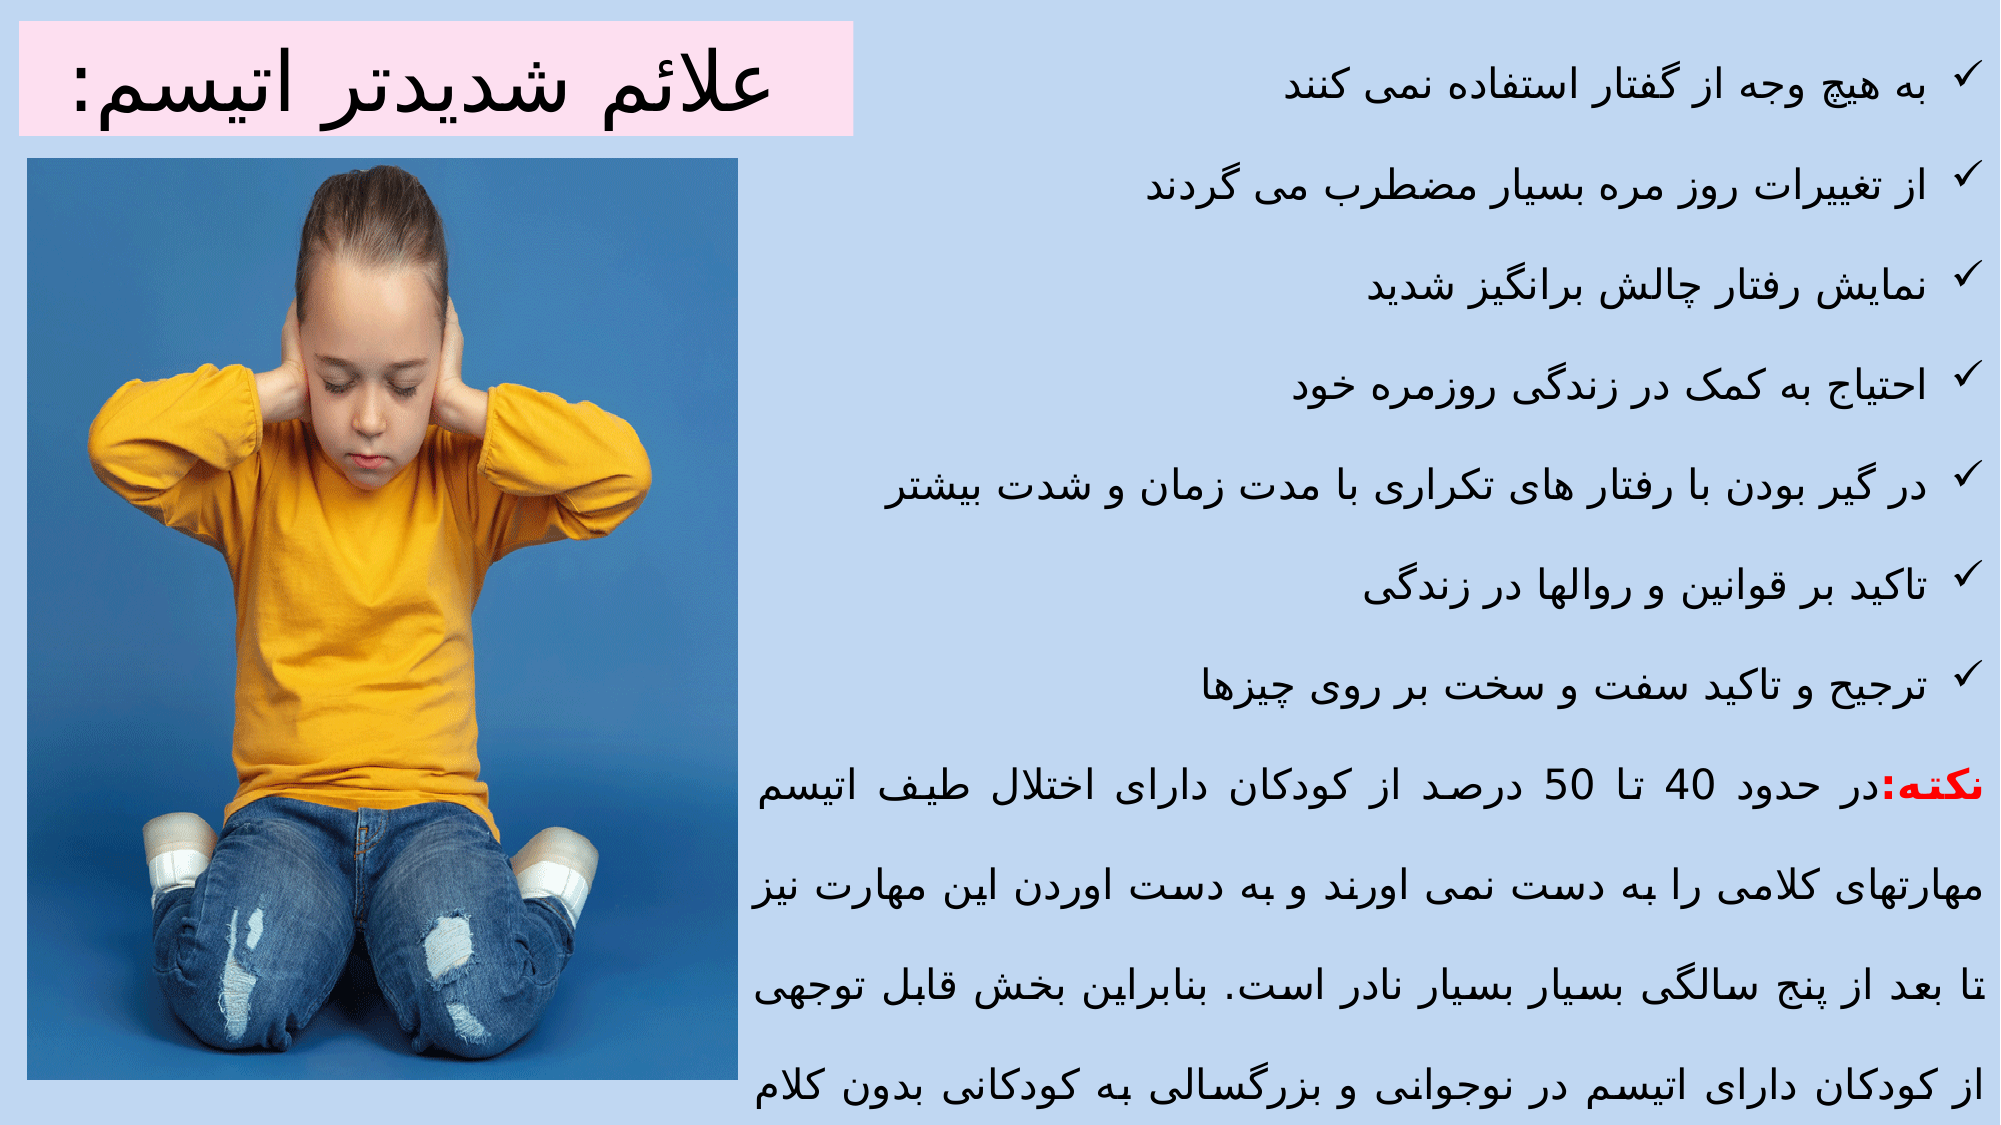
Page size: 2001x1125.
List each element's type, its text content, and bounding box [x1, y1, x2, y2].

text_box به هیچ وجه از گفتار استفاده نمی کنند از تغییرات روز مره بسیار مضطرب می گردند نمایش رفتار چالش برانگیز شدید احتیاج به کمک در زندگی روزمره خود در گیر بودن با رفتار های تکراری با مدت زمان و شدت بیشتر تاکید بر قوانین و روالها در زندگی ترجیح و تاکید سفت و سخت بر روی چیزها نکته:در حدود 40 تا 50 درصد از کودکان دارای اختلال طیف اتیسم مهارتهای کلامی را به دست نمی اورند و به دست اوردن این مهارت نیز تا بعد از پنج سالگی بسیار بسیار نادر است. بنابراین بخش قابل توجهی از کودکان دارای اتیسم در نوجوانی و بزرگسالی به کودکانی بدون کلام تبدیل می شوند. [737, 0, 2000, 1125]
picture [27, 158, 738, 1080]
text_box علائم شدیدتر اتیسم: [19, 21, 854, 136]
